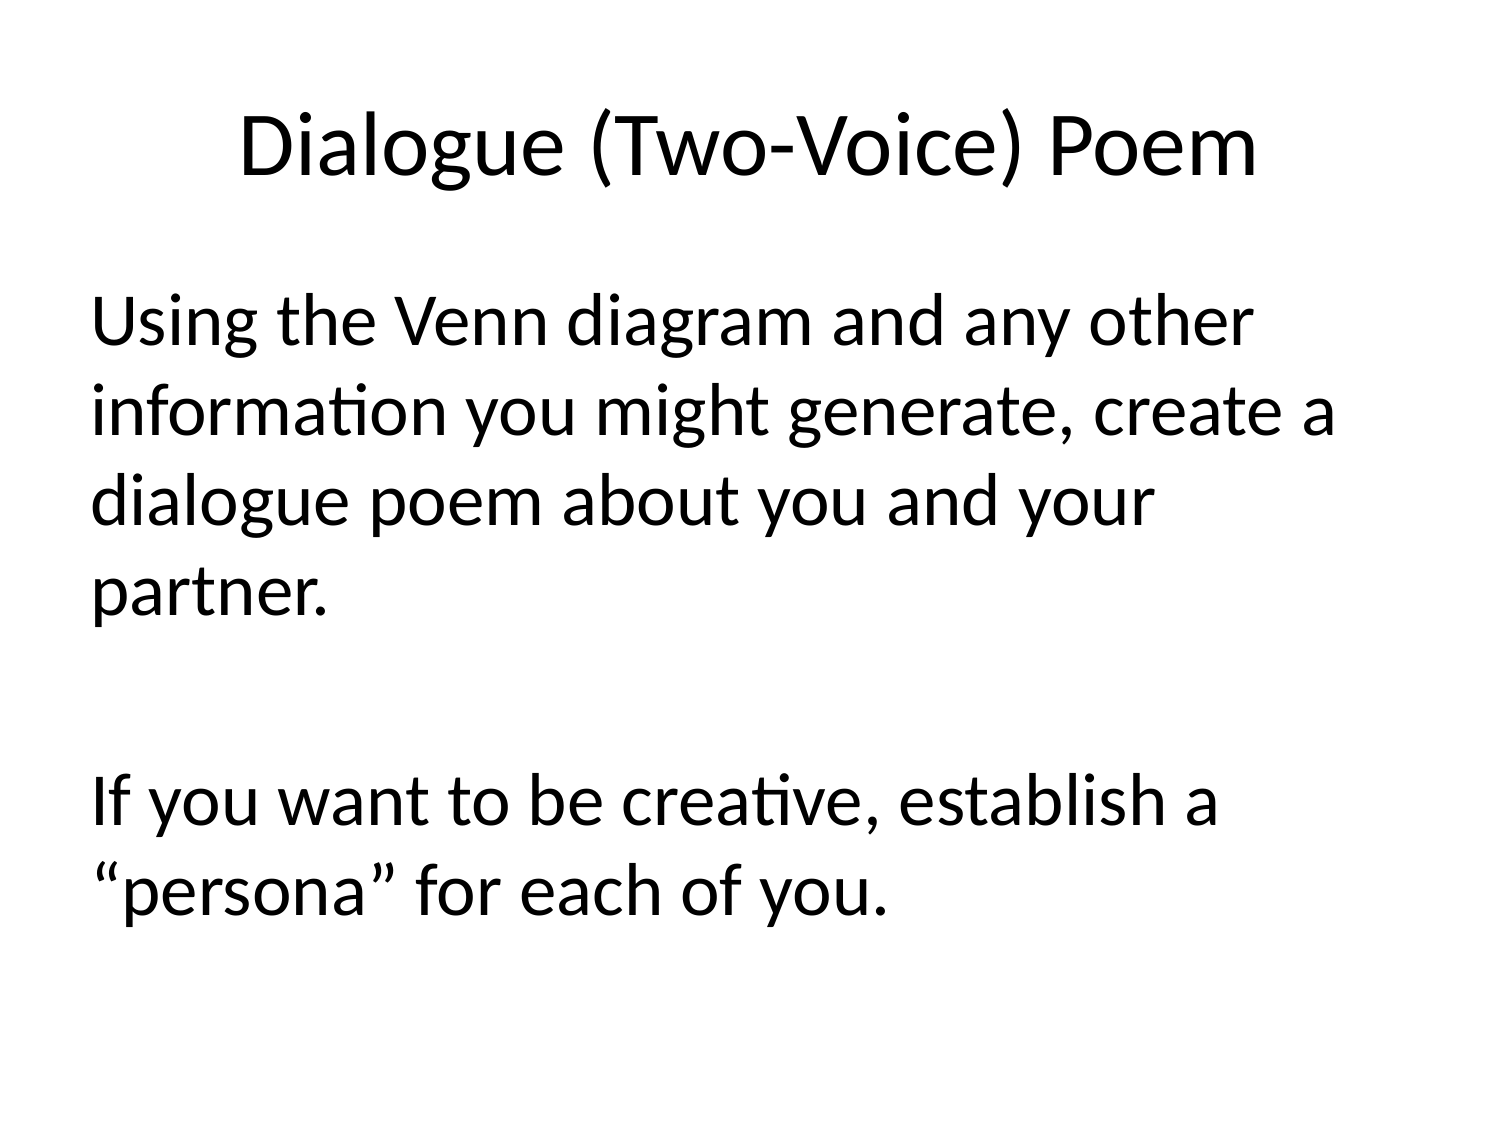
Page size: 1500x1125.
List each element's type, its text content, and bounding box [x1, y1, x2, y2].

list Using the Venn diagram and any other information you might generate, create a dialogue poem about you and your partner. If you want to be creative, establish a “persona” for each of you. [75, 262, 1425, 1005]
title Dialogue (Two-Voice) Poem [75, 45, 1425, 233]
